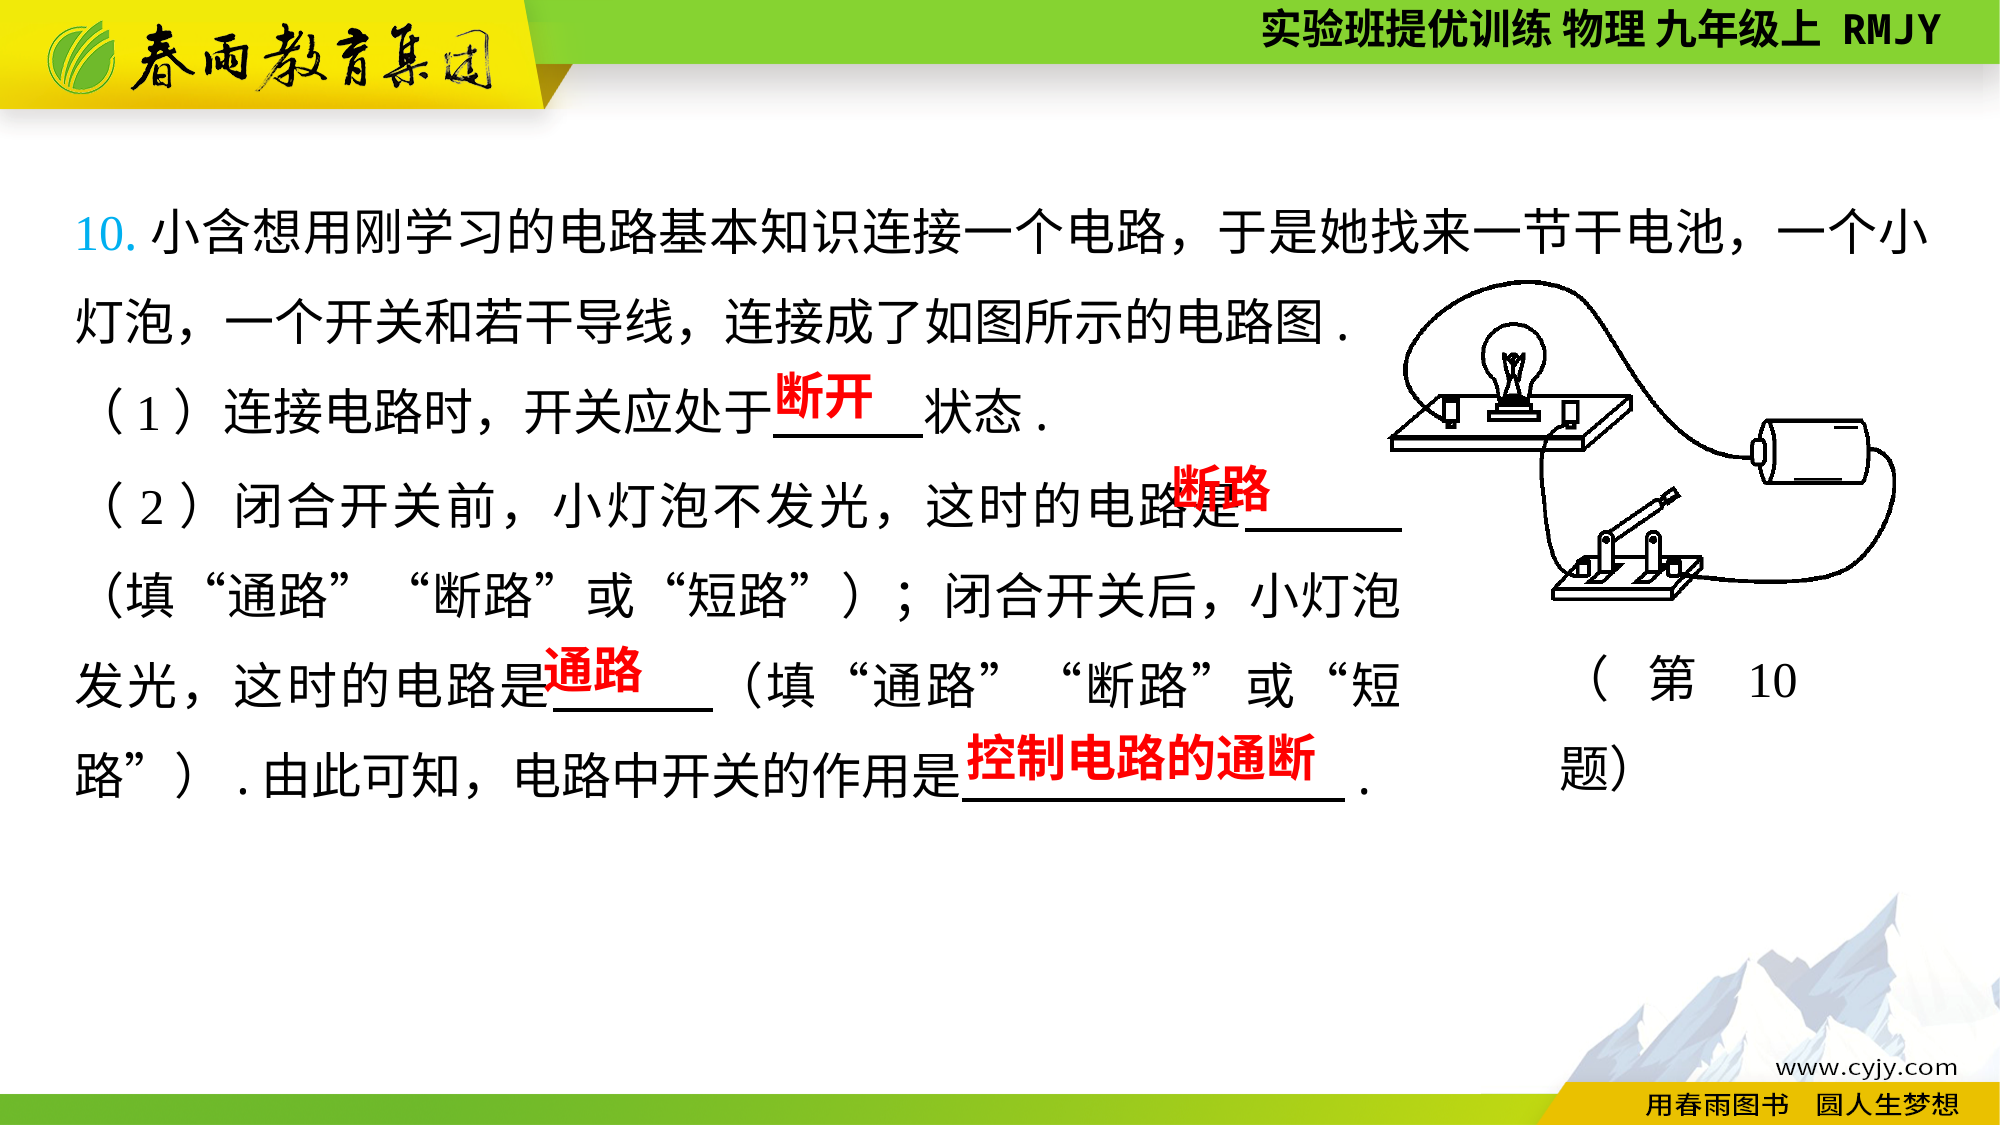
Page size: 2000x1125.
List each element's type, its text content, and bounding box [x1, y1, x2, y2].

text_box 控制电路的通断 [951, 718, 1331, 794]
text_box 断开 [760, 357, 890, 432]
picture [0, 0, 2000, 1125]
text_box 断路 [1156, 449, 1287, 525]
text_box （2）闭合开关前，小灯泡不发光，这时的电路是 （填“通路”“断路”或“短路”）；闭合开关后，小灯泡发光，这时的电路是 （填“通路”“断路”或“短路”）.由此可知，电路中开关的作用是 . [59, 436, 1417, 812]
list 10.小含想用刚学习的电路基本知识连接一个电路，于是她找来一节干电池，一个小灯泡，一个开关和若干导线，连接成了如图所示的电路图. （1）连接电路时，开关应处于 状态. [59, 162, 1944, 451]
text_box （第10题） [1544, 609, 1825, 715]
text_box 通路 [528, 631, 659, 706]
